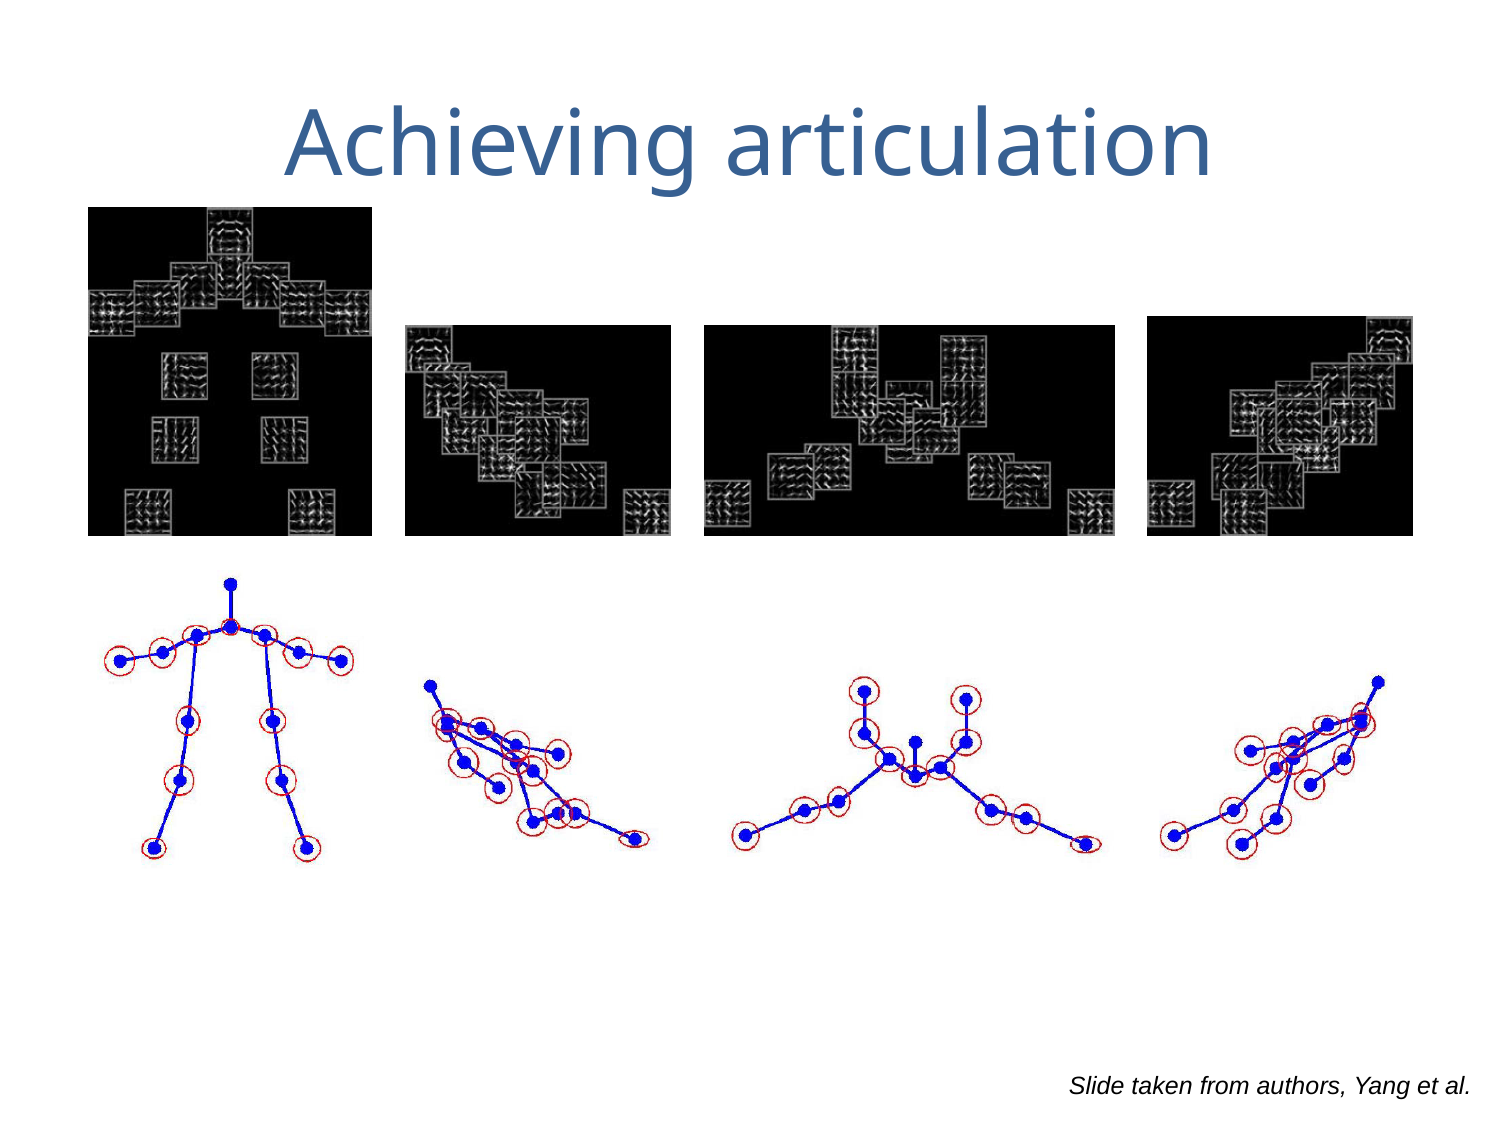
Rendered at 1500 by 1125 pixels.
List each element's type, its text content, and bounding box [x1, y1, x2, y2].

title Achieving articulation [75, 45, 1425, 199]
picture [74, 199, 1426, 869]
text_box Slide taken from authors, Yang et al. [687, 1062, 1488, 1108]
